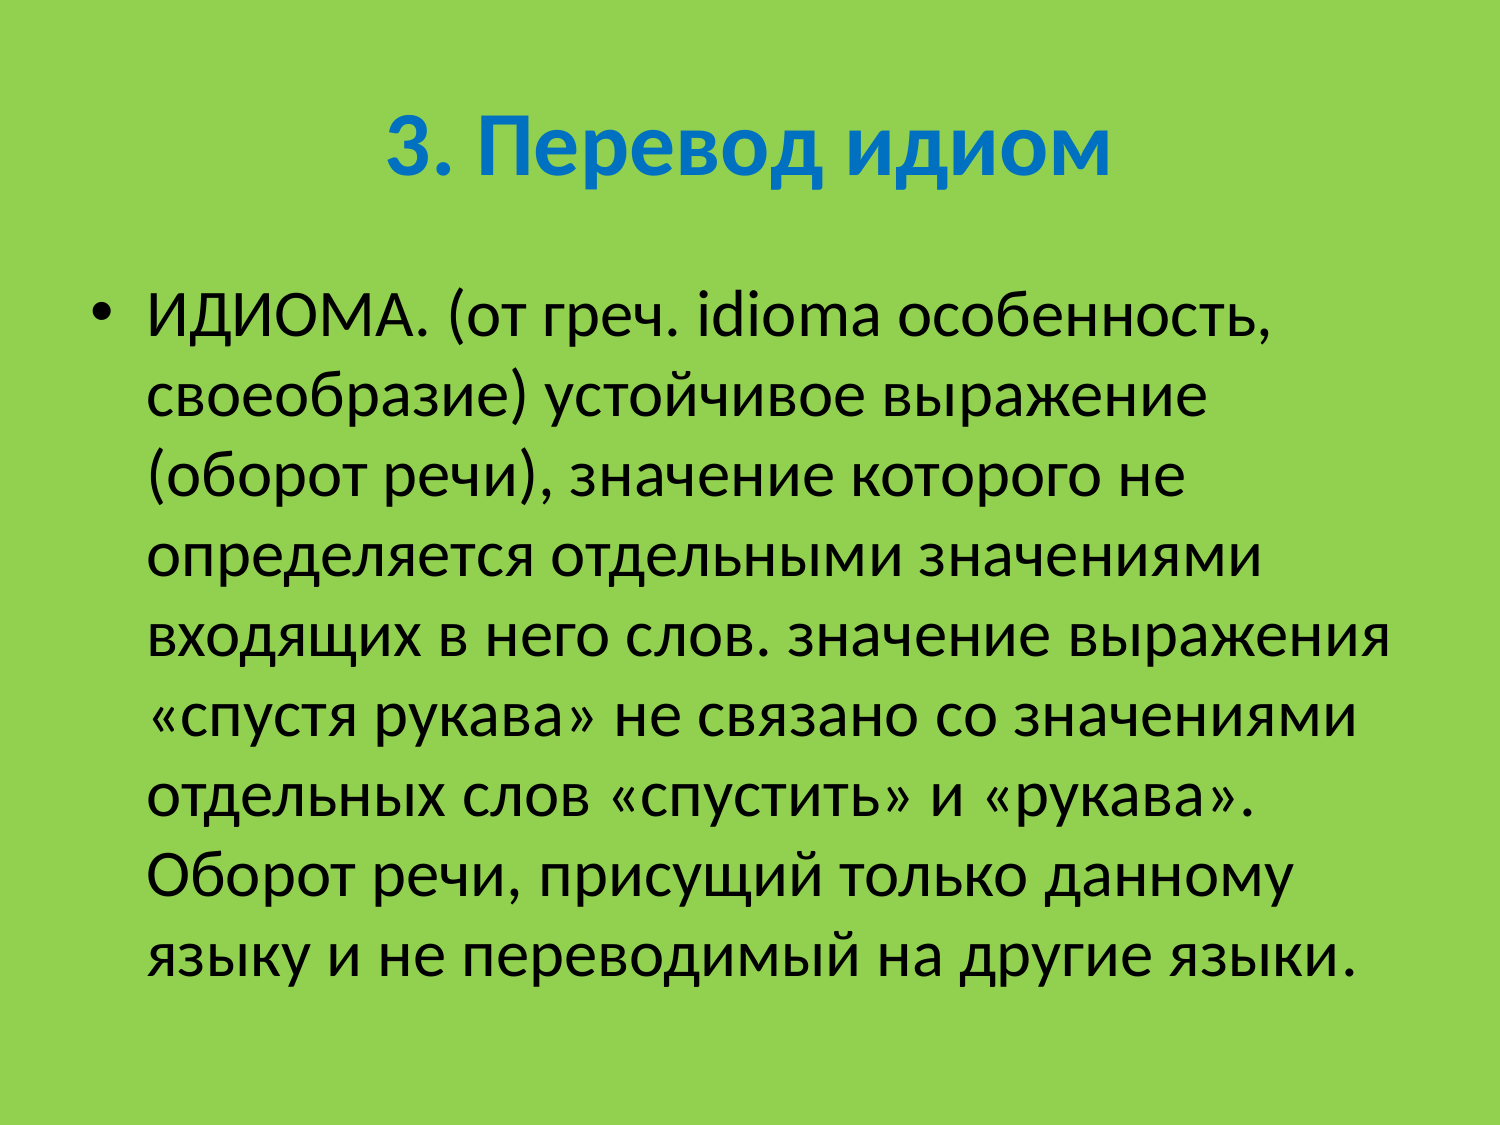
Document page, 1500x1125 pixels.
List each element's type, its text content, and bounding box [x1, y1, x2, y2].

list ИДИОМА. (от греч. idioma особенность, своеобразие) устойчивое выражение (оборот речи), значение которого не определяется отдельными значениями входящих в него слов. значение выражения «спустя рукава» не связано со значениями отдельных слов «спустить» и «рукава». Оборот речи, присущий только данному языку и не переводимый на другие языки. [75, 262, 1425, 1005]
title 3. Перевод идиом [75, 45, 1425, 233]
